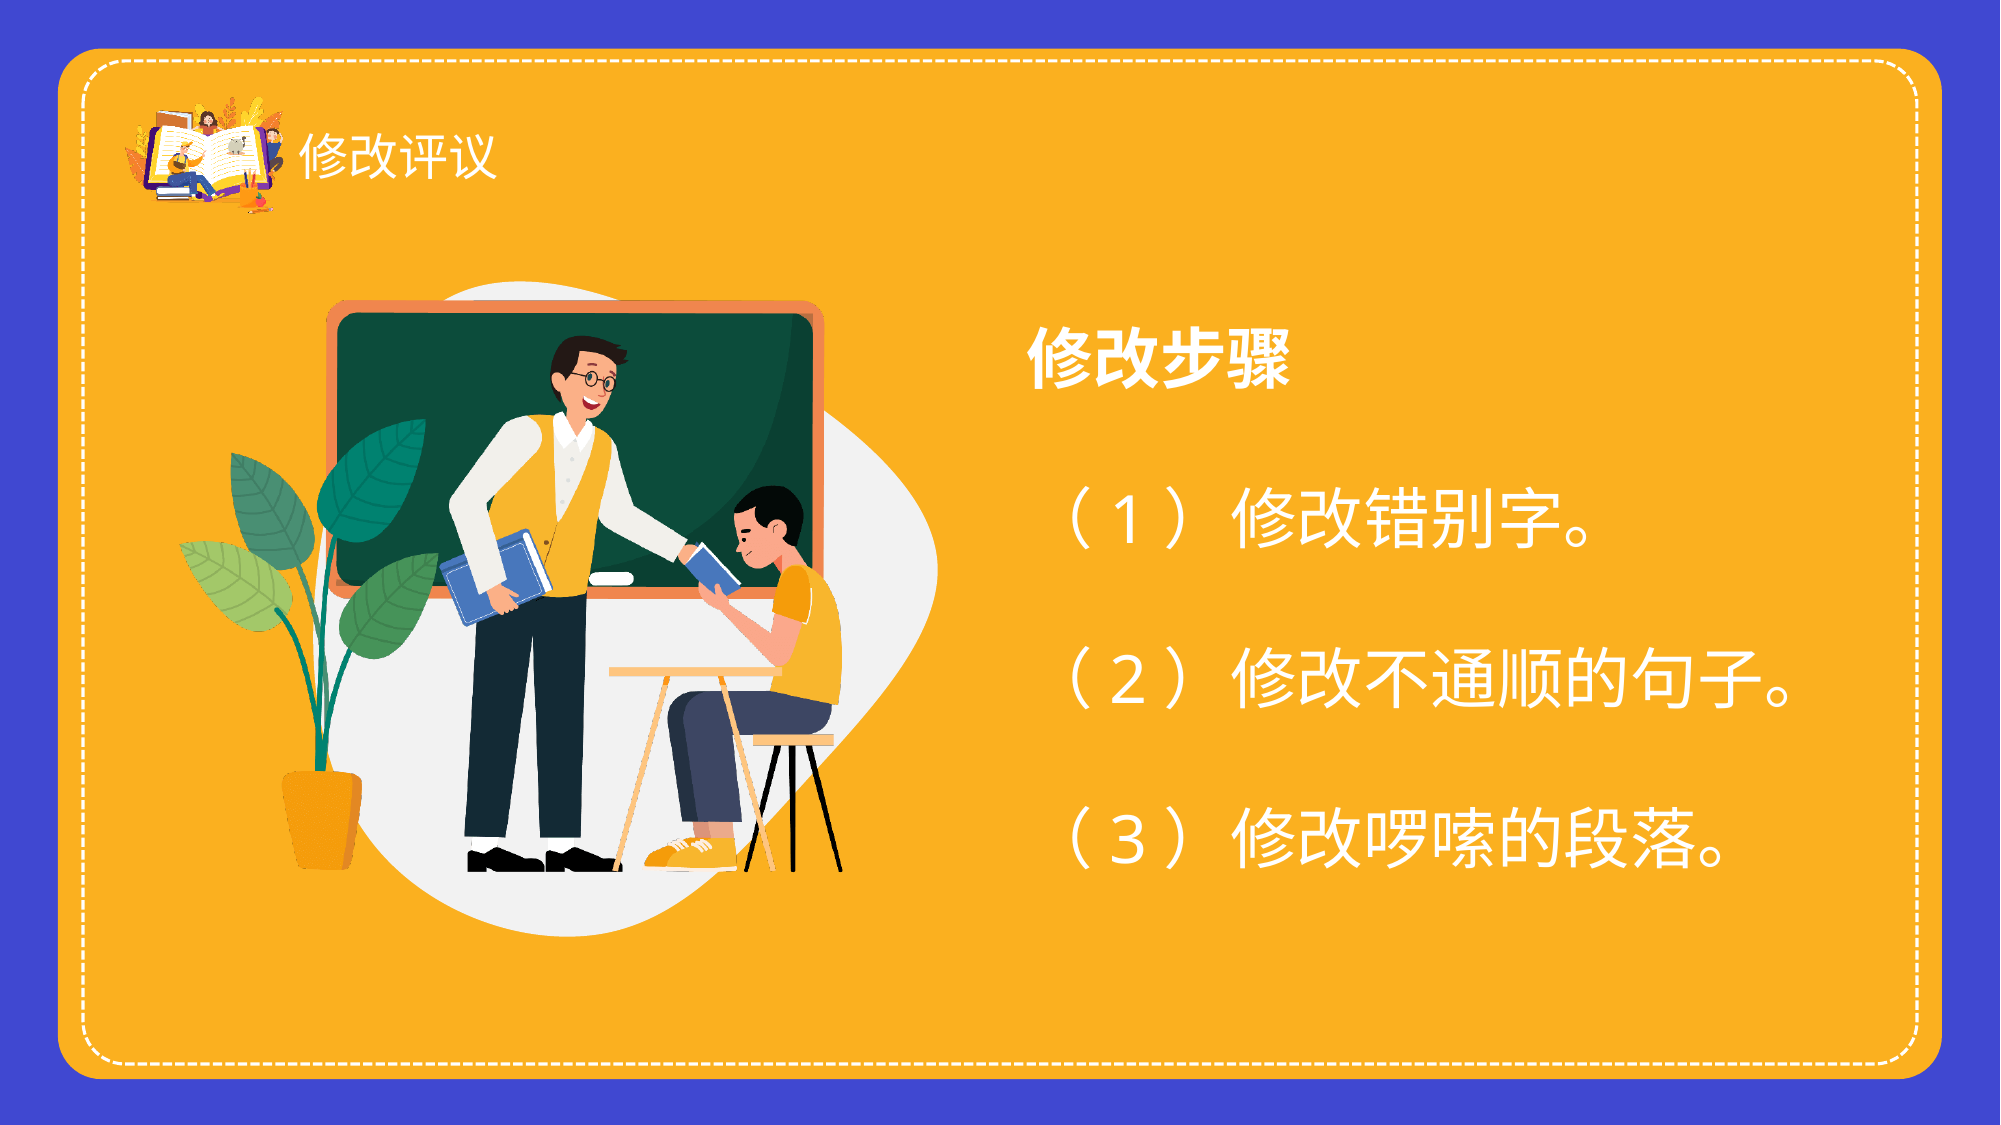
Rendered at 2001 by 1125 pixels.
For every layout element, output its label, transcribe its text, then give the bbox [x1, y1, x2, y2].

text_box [128, 193, 938, 979]
text_box 修改步骤 （1）修改错别字。 （2）修改不通顺的句子。 （3）修改啰嗦的段落。 [1011, 229, 1814, 885]
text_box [119, 71, 784, 240]
